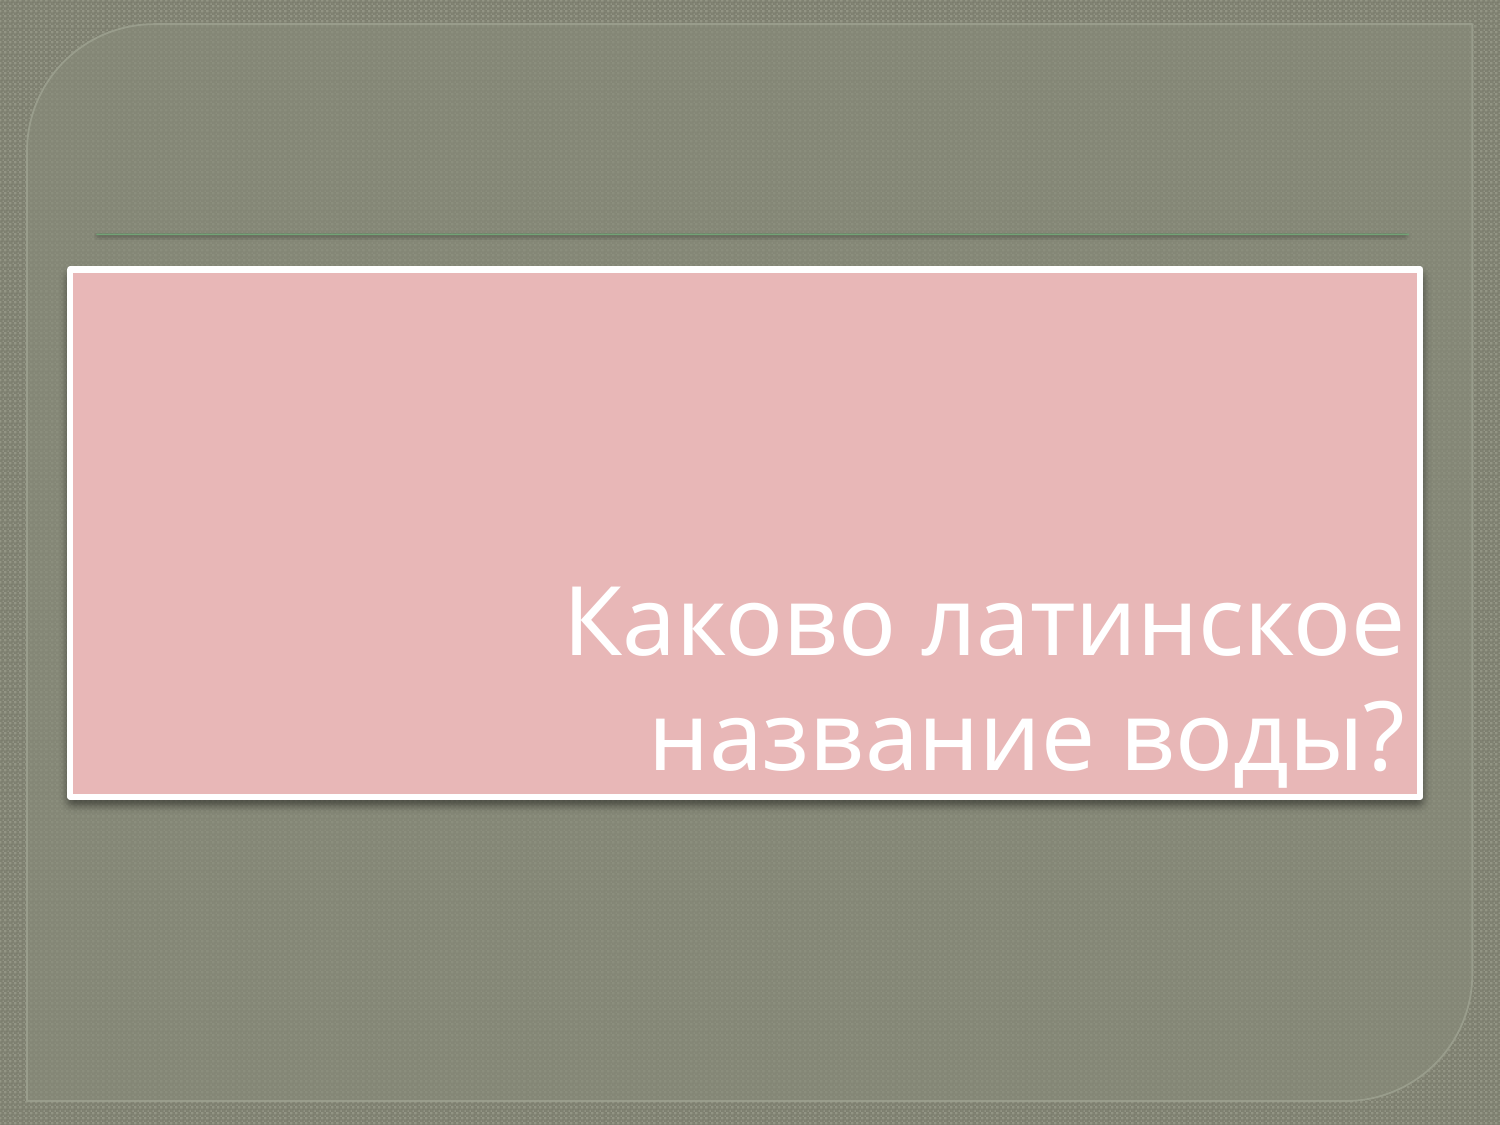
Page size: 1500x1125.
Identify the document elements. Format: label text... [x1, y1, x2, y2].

title Каково латинское название воды? [67, 266, 1423, 800]
